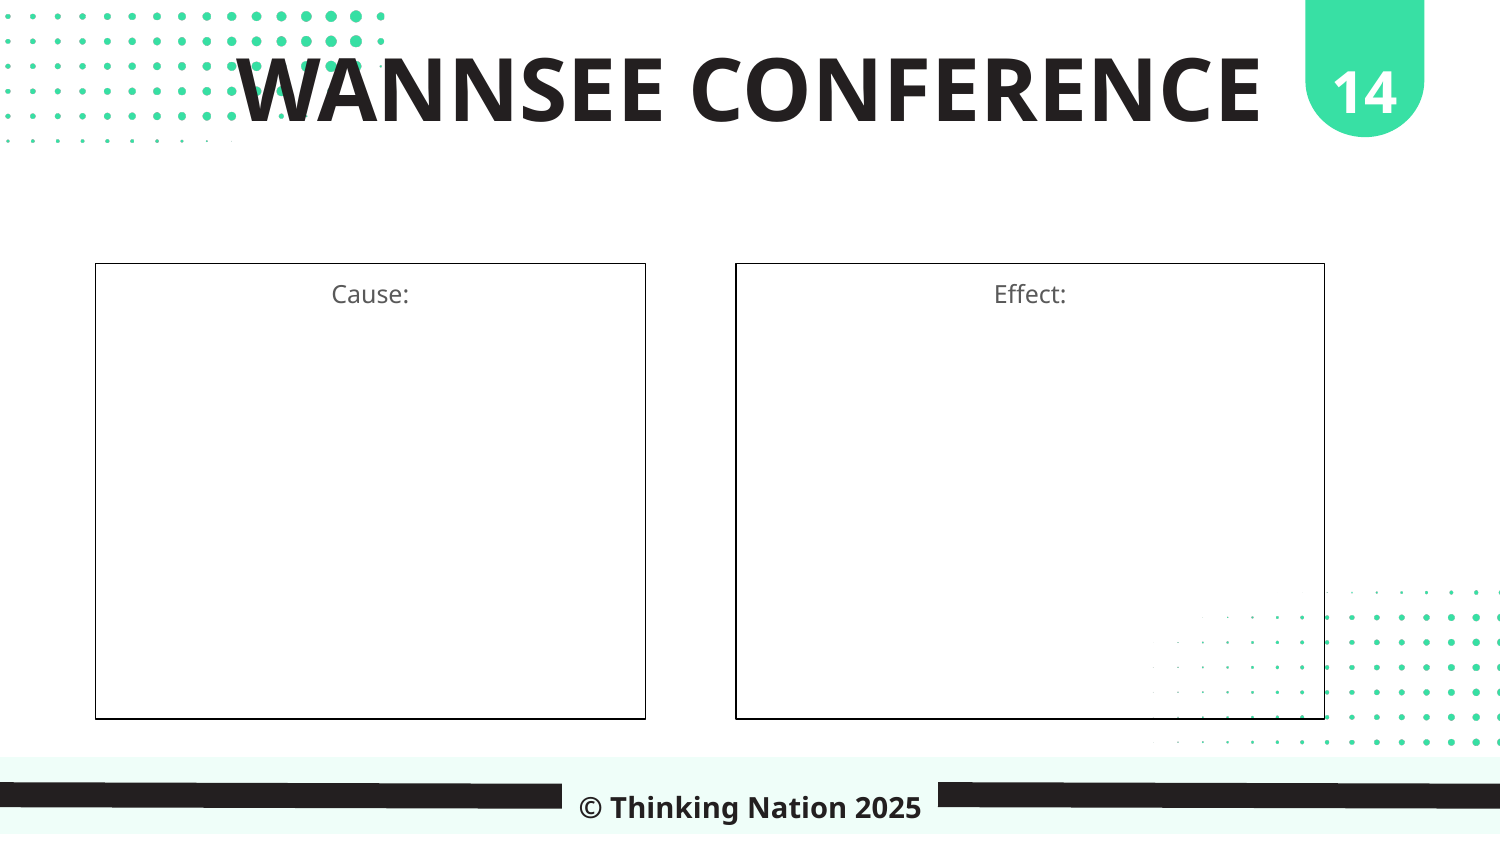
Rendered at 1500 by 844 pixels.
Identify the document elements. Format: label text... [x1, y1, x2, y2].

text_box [1300, 0, 1430, 138]
text_box Cause: [95, 263, 646, 720]
text_box WANNSEE CONFERENCE [209, 34, 1291, 140]
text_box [0, 756, 1500, 835]
text_box Effect: [735, 263, 1325, 720]
text_box [1128, 590, 1500, 755]
text_box [0, 0, 385, 144]
